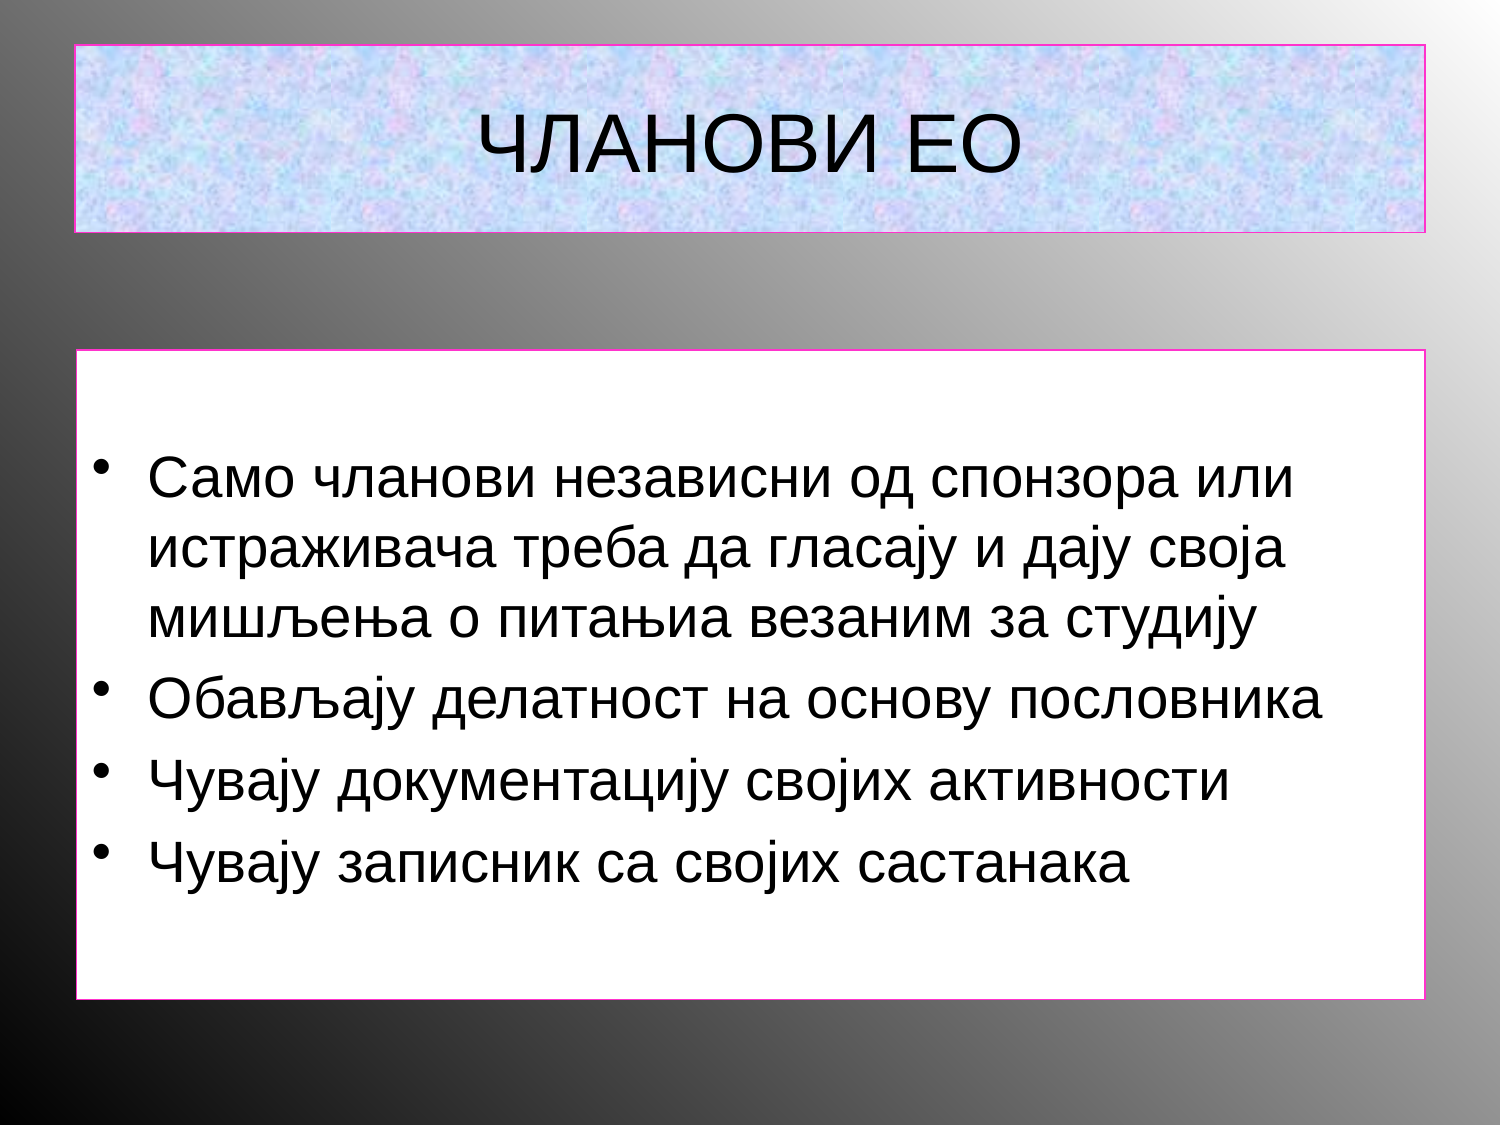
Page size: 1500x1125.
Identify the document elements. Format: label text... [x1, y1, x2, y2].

list Само чланови независни од спонзора или истраживача треба да гласају и дају своја мишљења о питањиа везаним за студију Обављају делатност на основу пословника Чувају документацију својих активности Чувају записник са својих састанака [76, 349, 1426, 1000]
title ЧЛАНОВИ ЕО [74, 44, 1426, 233]
